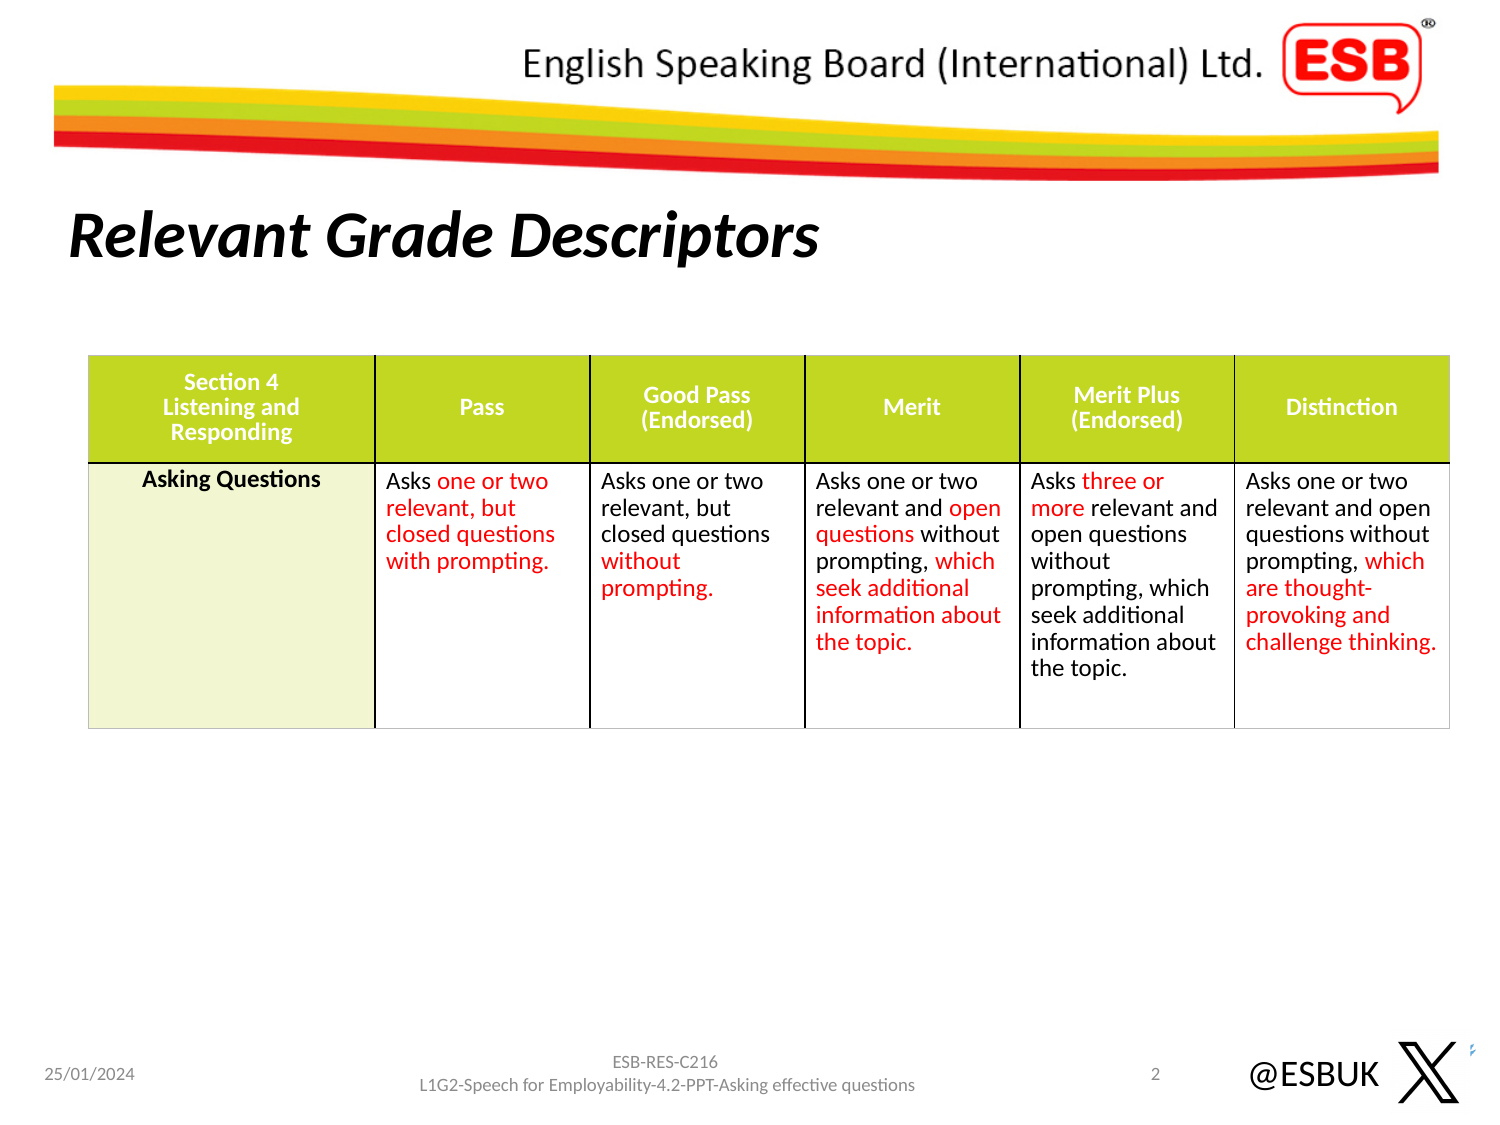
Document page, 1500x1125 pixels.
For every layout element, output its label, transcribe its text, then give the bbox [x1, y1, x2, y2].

title Relevant Grade Descriptors [53, 194, 1347, 278]
table_cell Asks one or two relevant, but closed questions with prompting. [376, 464, 589, 728]
table_cell Asking Questions [89, 464, 374, 728]
table_cell Asks one or two relevant and open questions without prompting, which seek additional information about the topic. [806, 464, 1019, 728]
table_cell Asks one or two relevant, but closed questions without prompting. [591, 464, 804, 728]
picture [1390, 1029, 1476, 1116]
slide_number 2 [930, 1042, 1176, 1103]
table_header Section 4 Listening and Responding [89, 356, 374, 462]
table_header Distinction [1235, 356, 1449, 462]
table_header Merit [806, 356, 1019, 462]
table_header Pass [376, 356, 589, 462]
picture [0, 0, 1500, 189]
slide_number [29, 1042, 367, 1103]
table_header Merit Plus (Endorsed) [1021, 356, 1234, 462]
footer ESB-RES-C216 L1G2-Speech for Employability-4.2-PPT-Asking effective questions [395, 1042, 930, 1103]
table_header Good Pass (Endorsed) [591, 356, 804, 462]
table_cell Asks one or two relevant and open questions without prompting, which are thought-provoking and challenge thinking. [1235, 464, 1449, 728]
table_cell Asks three or more relevant and open questions without prompting, which seek additional information about the topic. [1021, 464, 1234, 728]
